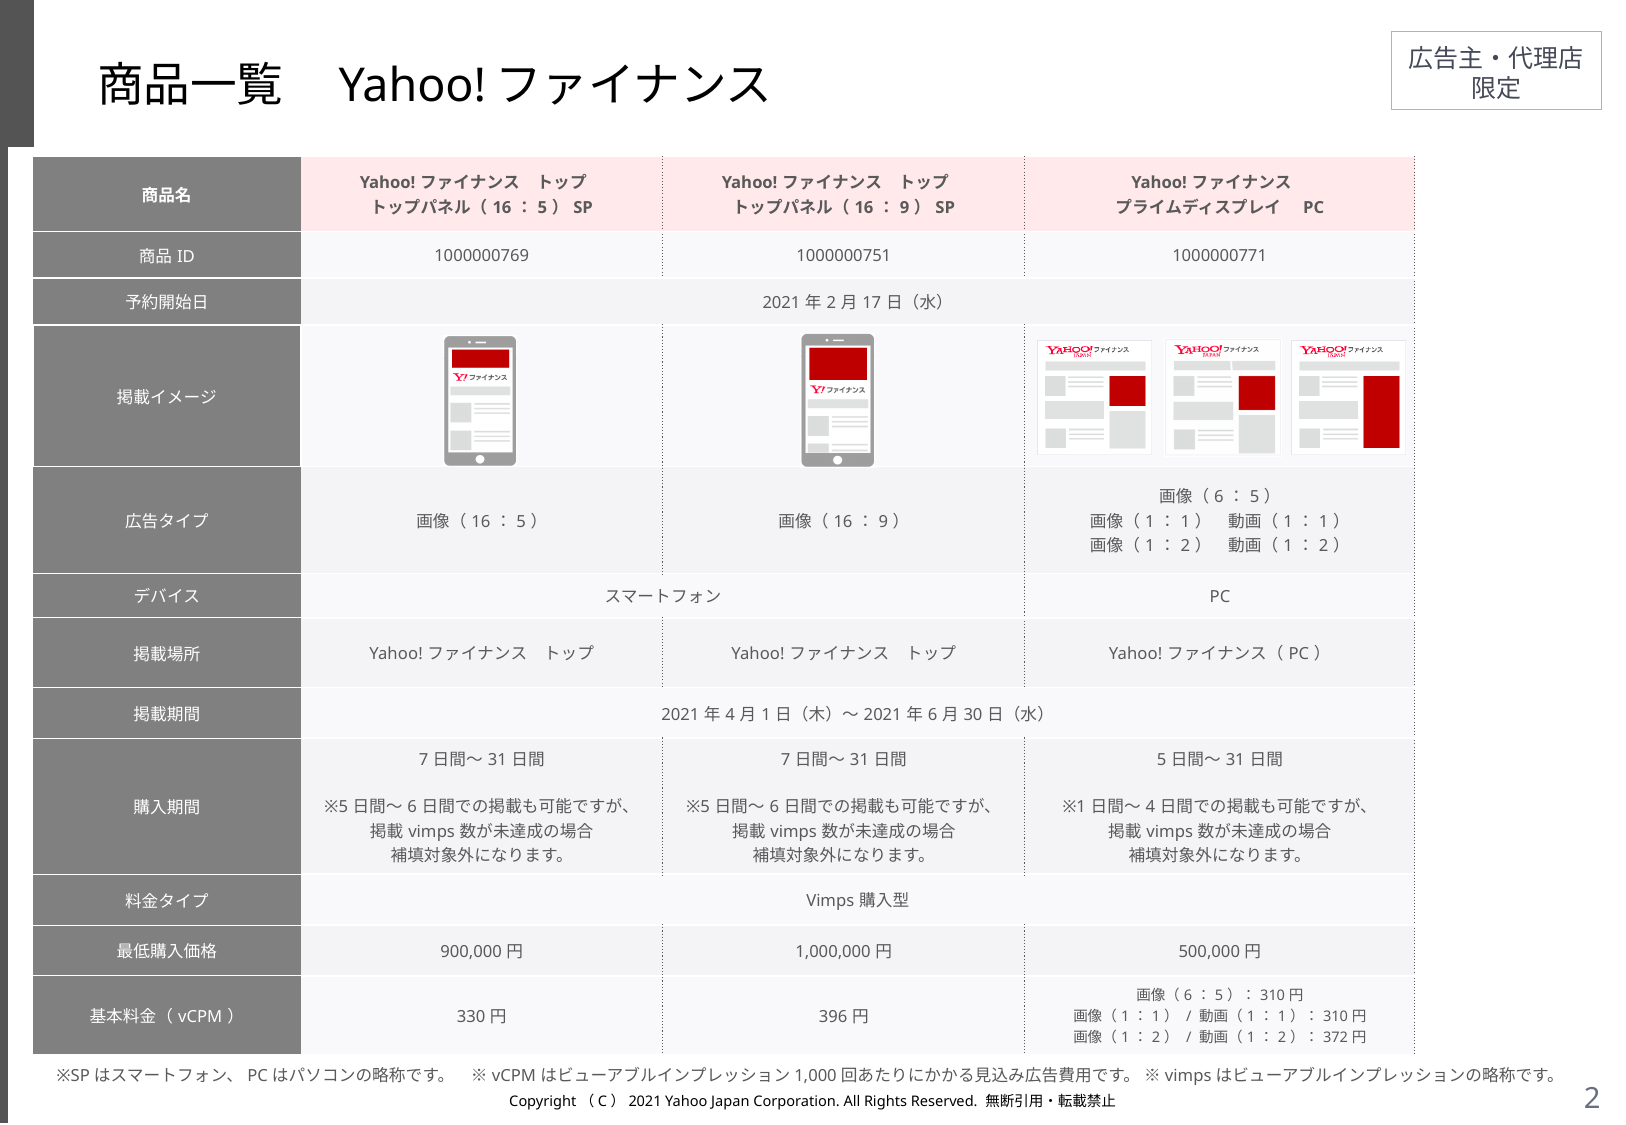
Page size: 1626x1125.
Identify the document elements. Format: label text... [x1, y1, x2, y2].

table_cell 予約開始日 [33, 279, 301, 324]
table_header Yahoo!ファイナンス トップ トップパネル（16：5）SP [301, 157, 663, 231]
table_cell 広告タイプ [33, 467, 301, 573]
table_cell Yahoo!ファイナンス（PC） [1025, 619, 1415, 687]
table_cell 購入期間 [33, 739, 301, 874]
table_cell 500,000円 [1025, 926, 1415, 975]
table_cell 1000000751 [663, 232, 1025, 277]
table_cell 1,000,000円 [663, 926, 1025, 975]
table_header Yahoo!ファイナンス トップ トップパネル（16：9）SP [663, 157, 1025, 231]
picture [1037, 340, 1152, 456]
table_cell 5日間～31日間 ※1日間～4日間での掲載も可能ですが、 掲載vimps数が未達成の場合 補填対象外になります。 [1025, 739, 1415, 873]
footer Copyright（C）2021 Yahoo Japan Corporation. All Rights Reserved. 無断引用・転載禁止 [458, 1092, 1167, 1125]
table_header 商品名 [33, 157, 301, 231]
picture [1291, 340, 1406, 456]
table_cell 2021年2月17日（水） [301, 279, 1415, 324]
table_cell スマートフォン [301, 574, 1025, 617]
table_cell 7日間～31日間 ※5日間～6日間での掲載も可能ですが、 掲載vimps数が未達成の場合 補填対象外になります。 [301, 739, 663, 873]
table_cell Yahoo!ファイナンス トップ [663, 619, 1025, 687]
table_cell 2021年4月1日（木）～2021年6月30日（水） [301, 688, 1415, 737]
table_cell 1000000769 [301, 232, 663, 277]
table_cell 最低購入価格 [33, 926, 301, 975]
table_cell [663, 326, 1025, 466]
table_cell 画像（6：5） 画像（1：1） 動画（1：1） 画像（1：2） 動画（1：2） [1025, 467, 1415, 573]
picture [800, 333, 875, 469]
table_cell 料金タイプ [33, 875, 301, 925]
table_cell 画像（16：9） [663, 467, 1025, 573]
table_cell 基本料金（vCPM） [33, 976, 301, 1054]
table_cell 330円 [301, 977, 663, 1046]
table_cell [1025, 326, 1415, 466]
table_cell 掲載期間 [33, 688, 301, 738]
picture [1164, 338, 1283, 458]
picture [443, 334, 517, 467]
table_header Yahoo!ファイナンス プライムディスプレイ PC [1025, 157, 1415, 231]
table_cell 7日間～31日間 ※5日間～6日間での掲載も可能ですが、 掲載vimps数が未達成の場合 補填対象外になります。 [663, 739, 1025, 873]
table_cell Yahoo!ファイナンス トップ [301, 619, 663, 687]
table_cell 1000000771 [1025, 232, 1415, 277]
table_cell 掲載場所 [33, 618, 301, 687]
table_cell 掲載イメージ [34, 326, 300, 466]
table_cell デバイス [33, 574, 301, 617]
table_cell 画像（6：5）：310円 画像（1：1） / 動画（1：1）：310円 画像（1：2） / 動画（1：2）：372円 [1025, 977, 1415, 1046]
title 商品一覧 Yahoo!ファイナンス [82, 47, 1394, 119]
table_cell 900,000円 [301, 926, 663, 975]
table_cell Vimps購入型 [301, 875, 1415, 924]
table_cell 商品ID [33, 232, 301, 277]
text_box ※SPはスマートフォン、PCはパソコンの略称です。 ※vCPMはビューアブルインプレッション1,000回あたりにかかる見込み広告費用です。 ※vimpsはビューアブルインプレッションの略称です。 [41, 1046, 1580, 1092]
table_cell 画像（16：5） [301, 467, 663, 573]
table_cell 396円 [663, 977, 1025, 1046]
table_cell PC [1025, 574, 1415, 617]
table_cell ● [302, 326, 663, 466]
